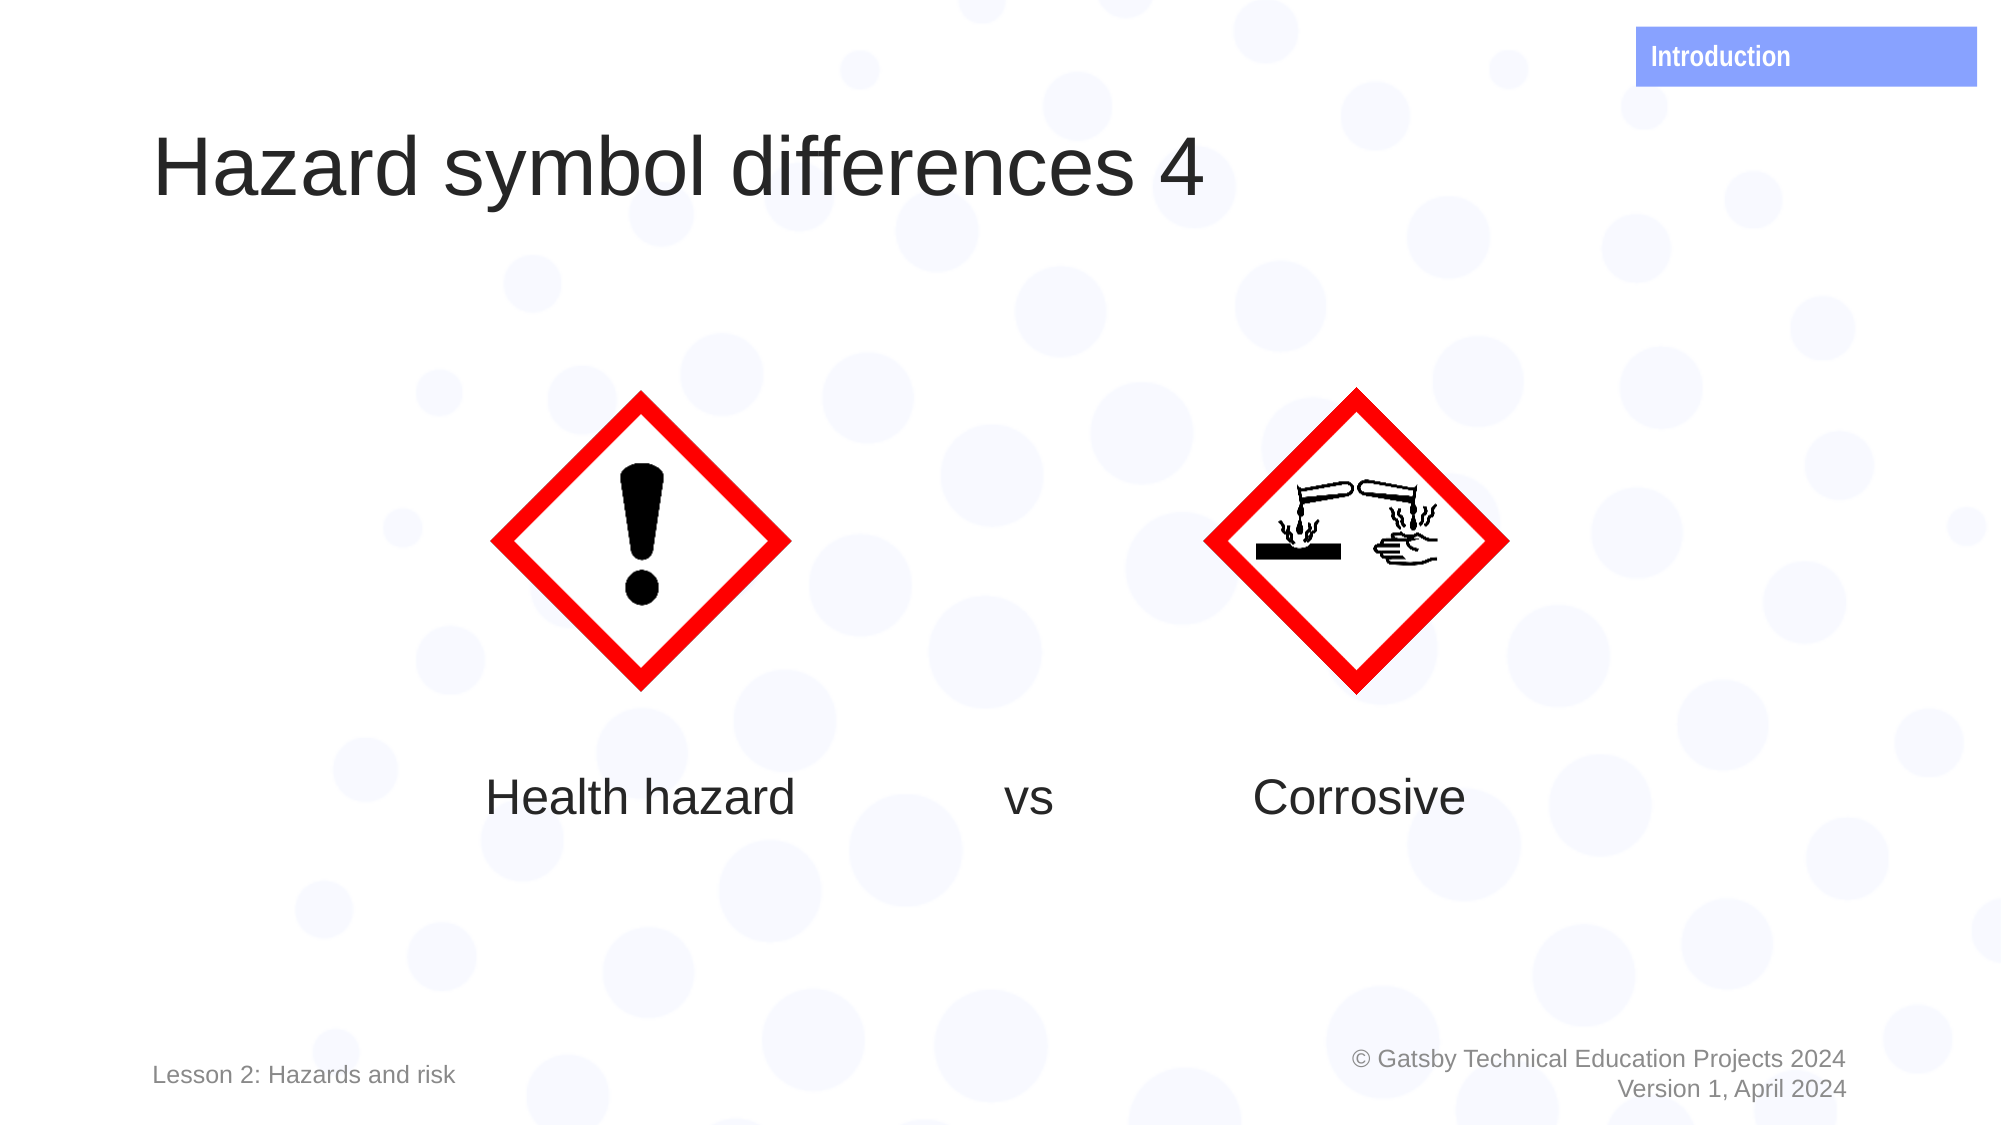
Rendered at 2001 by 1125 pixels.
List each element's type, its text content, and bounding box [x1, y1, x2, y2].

list Introduction [1636, 26, 1978, 87]
list Lesson 2: Hazards and risk [137, 1042, 829, 1103]
title Hazard symbol differences 4 [137, 59, 1863, 278]
text_box Corrosive [1094, 752, 1624, 835]
text_box Health hazard [468, 752, 814, 835]
picture [487, 387, 795, 695]
text_box vs [856, 752, 1094, 835]
picture [1200, 384, 1513, 698]
